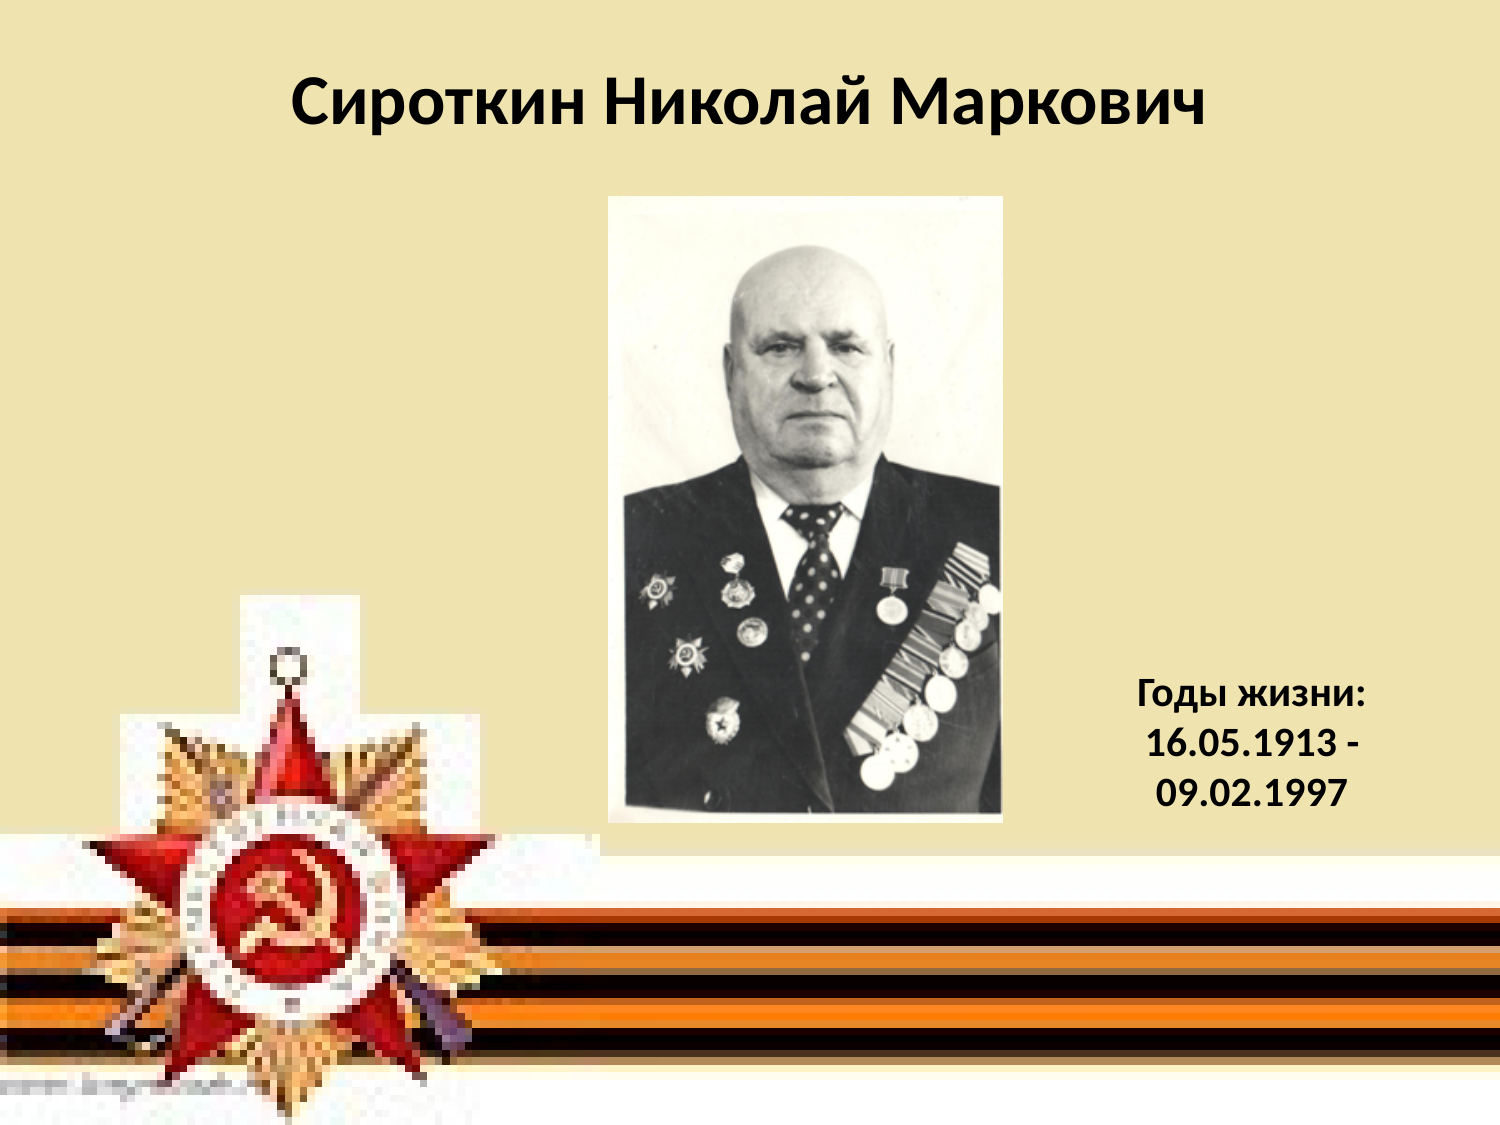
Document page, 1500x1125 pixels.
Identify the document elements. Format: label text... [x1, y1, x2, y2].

picture [0, 0, 1500, 1125]
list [607, 196, 1003, 823]
title Сироткин Николай Маркович [75, 45, 1425, 233]
text_box Годы жизни: 16.05.1913 - 09.02.1997 [1031, 643, 1473, 836]
